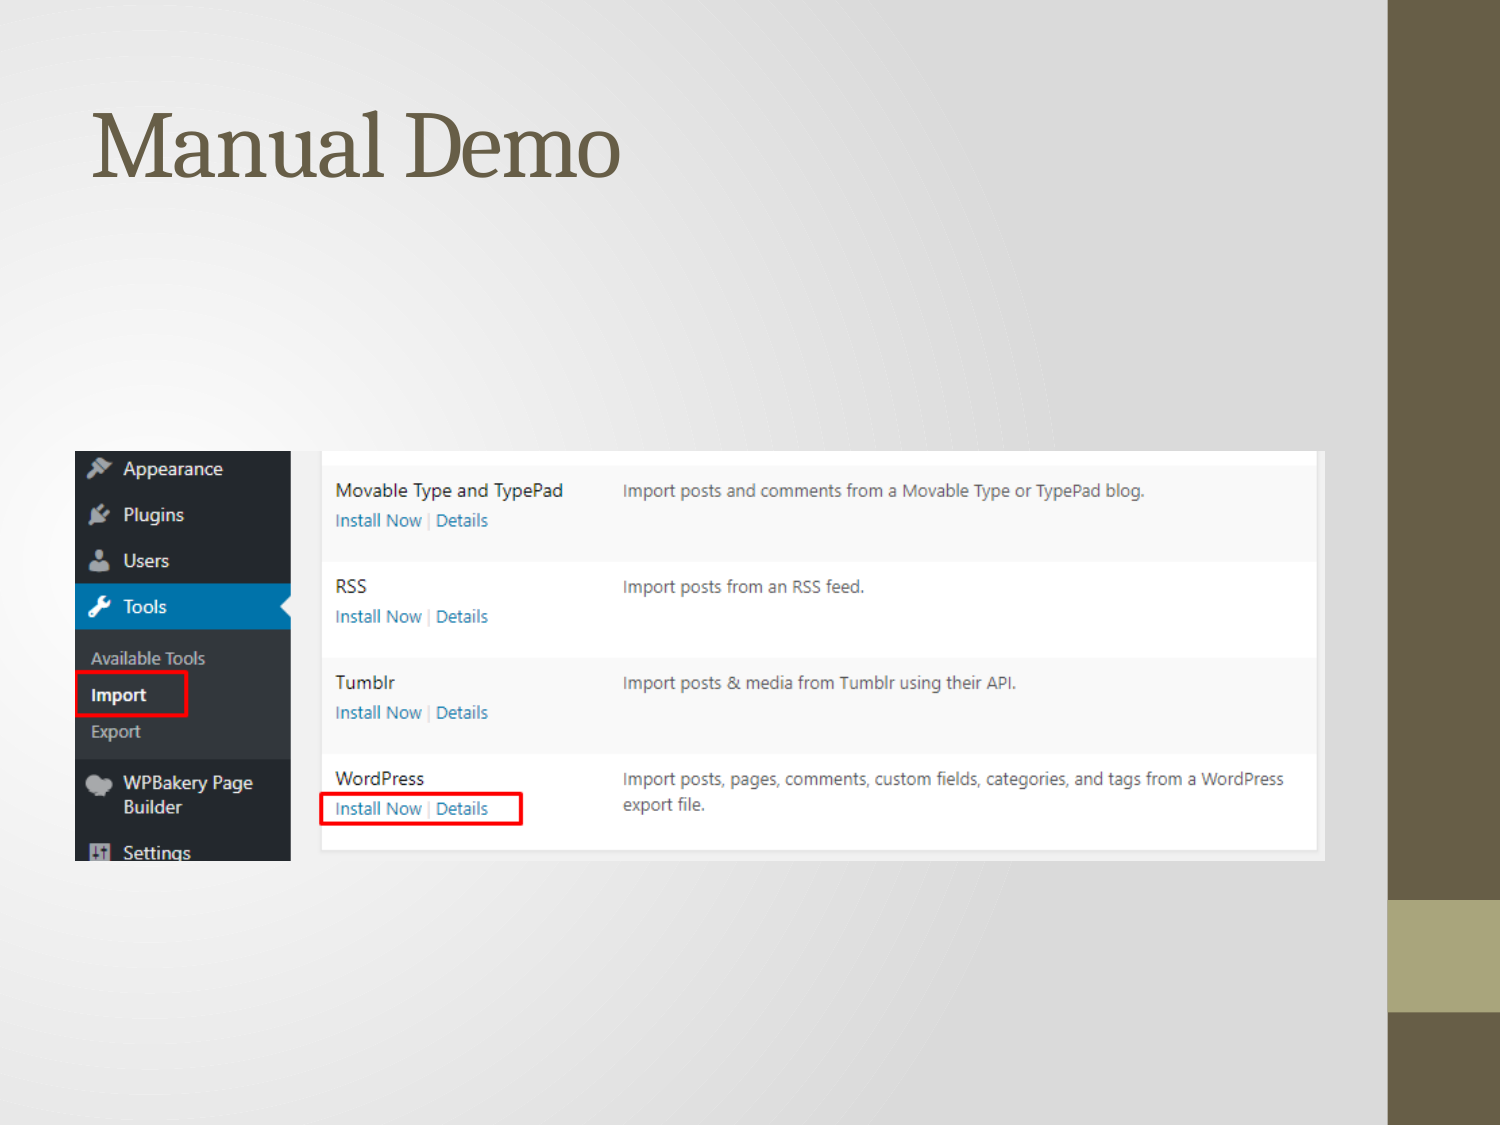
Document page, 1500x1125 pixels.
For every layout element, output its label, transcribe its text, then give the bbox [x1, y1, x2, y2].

title Manual Demo [75, 45, 1325, 233]
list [74, 451, 1326, 862]
